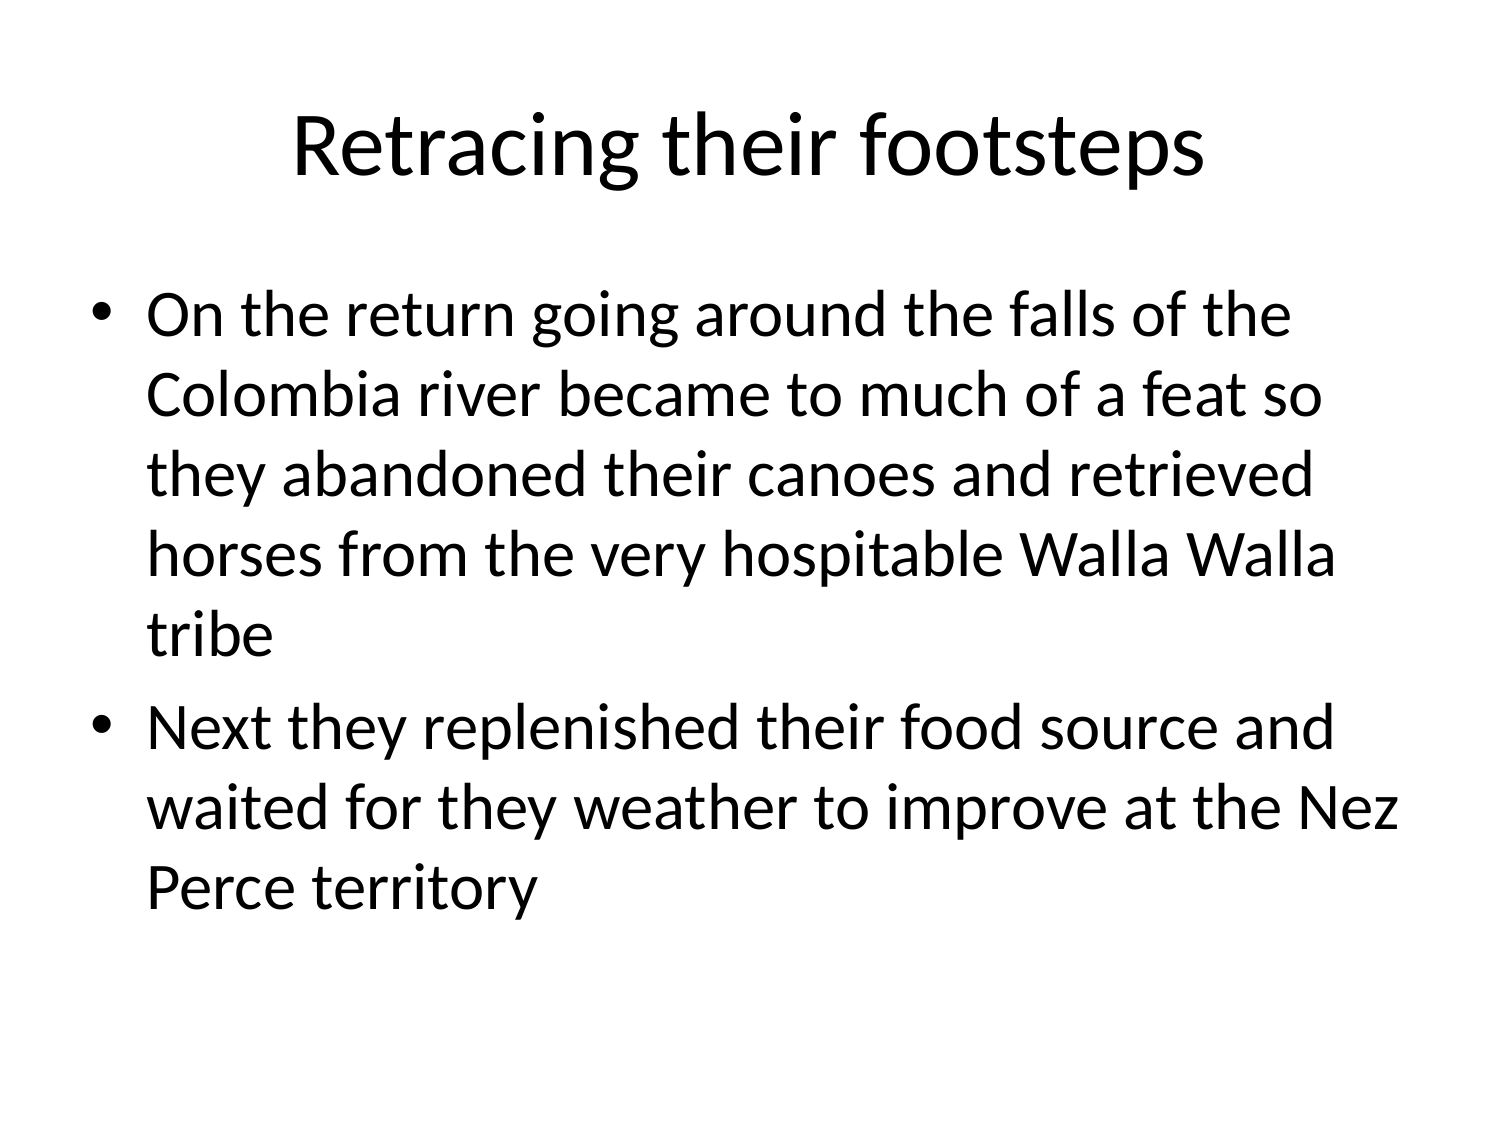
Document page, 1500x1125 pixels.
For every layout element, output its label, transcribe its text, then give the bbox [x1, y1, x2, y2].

list On the return going around the falls of the Colombia river became to much of a feat so they abandoned their canoes and retrieved horses from the very hospitable Walla Walla tribe Next they replenished their food source and waited for they weather to improve at the Nez Perce territory [75, 262, 1425, 1005]
title Retracing their footsteps [75, 45, 1425, 233]
